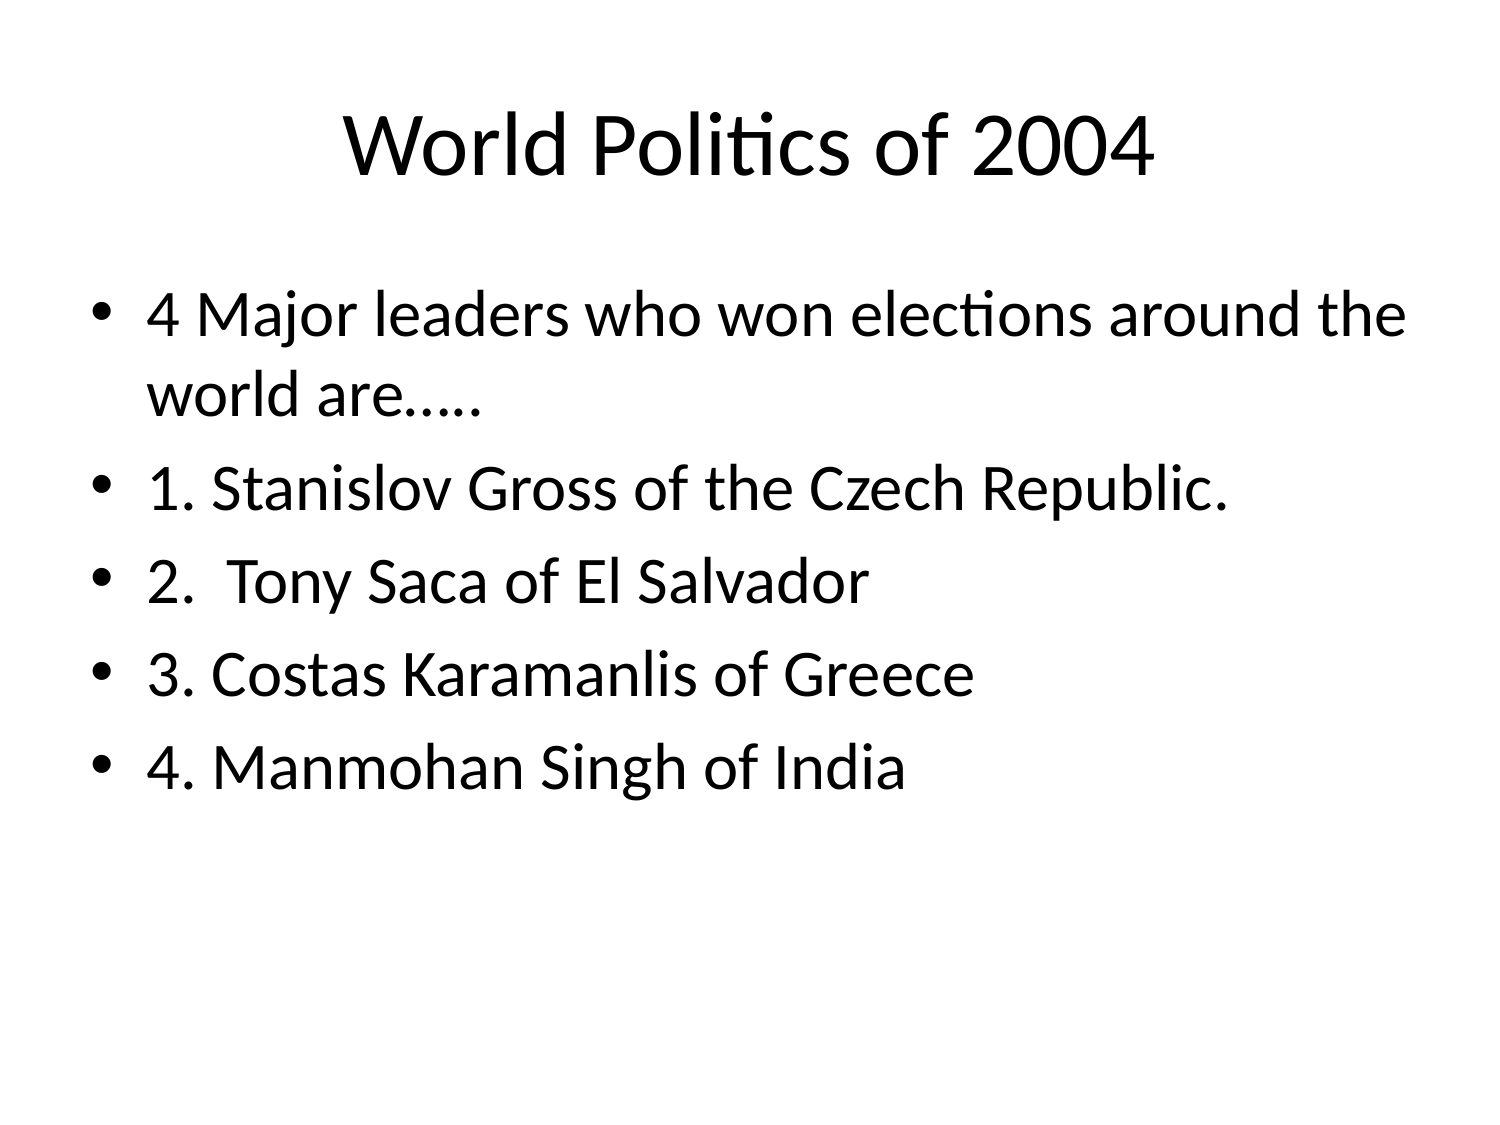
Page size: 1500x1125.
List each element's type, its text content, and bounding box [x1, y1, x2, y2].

title World Politics of 2004 [75, 45, 1425, 233]
list 4 Major leaders who won elections around the world are….. 1. Stanislov Gross of the Czech Republic. 2. Tony Saca of El Salvador 3. Costas Karamanlis of Greece 4. Manmohan Singh of India [75, 262, 1425, 1005]
